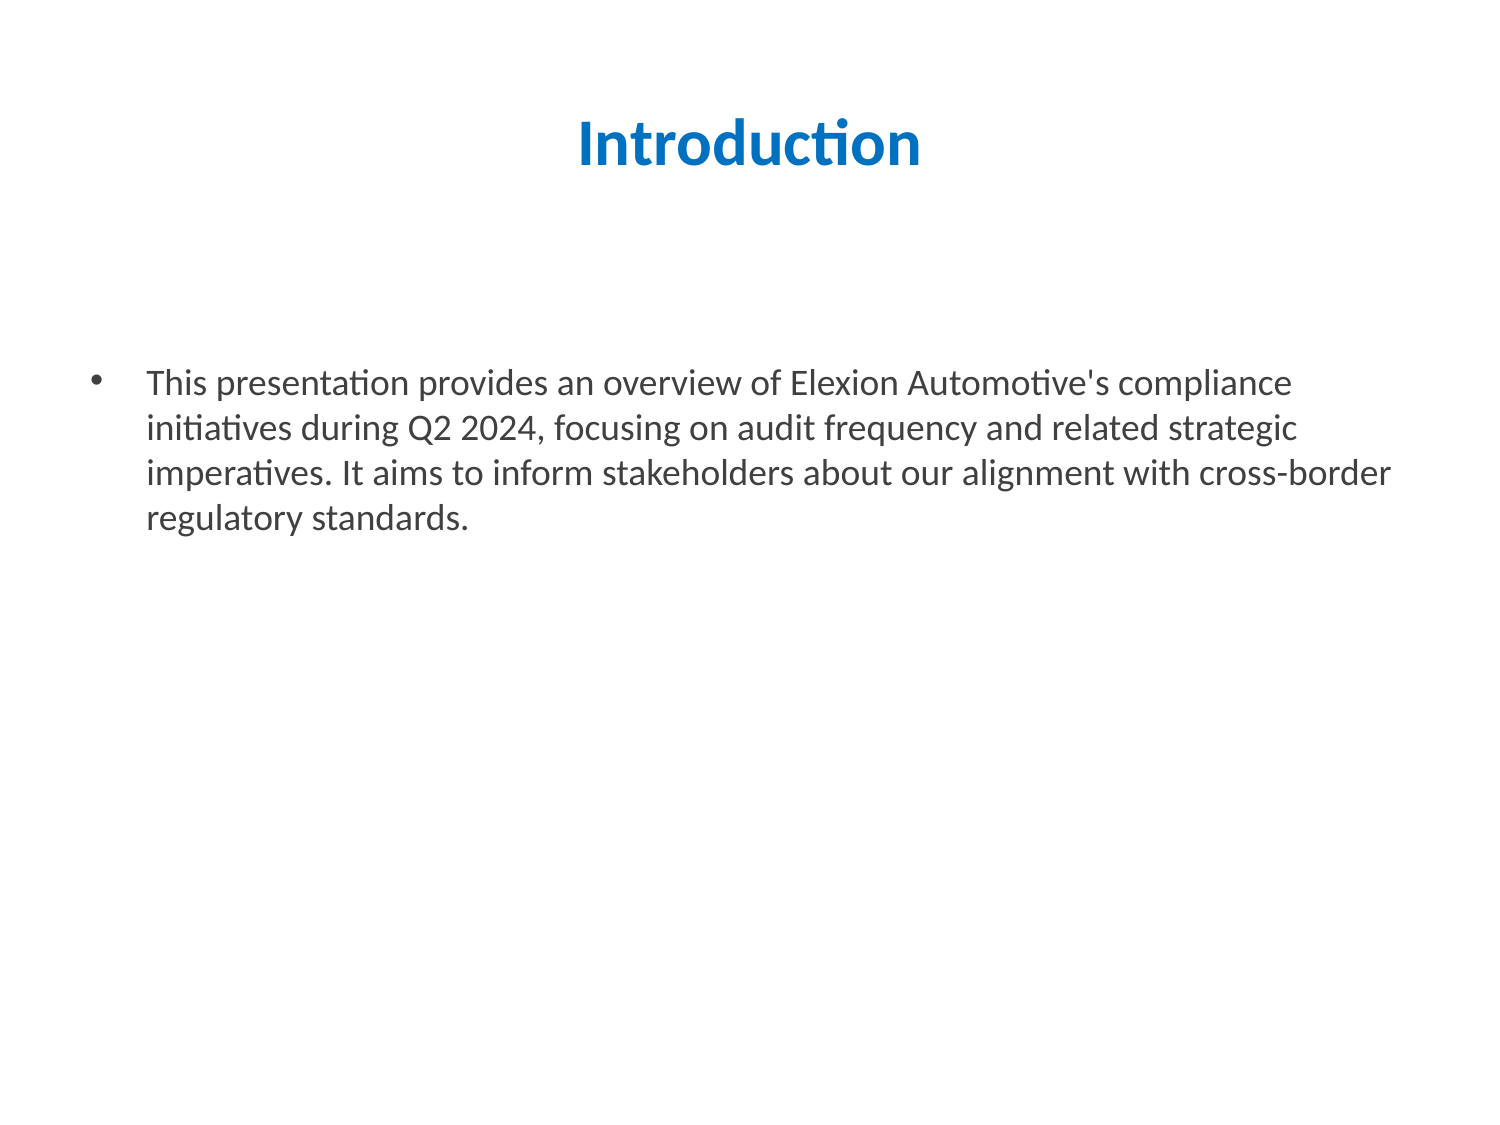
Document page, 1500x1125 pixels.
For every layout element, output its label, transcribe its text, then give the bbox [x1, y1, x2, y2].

list This presentation provides an overview of Elexion Automotive's compliance initiatives during Q2 2024, focusing on audit frequency and related strategic imperatives. It aims to inform stakeholders about our alignment with cross-border regulatory standards. [75, 262, 1425, 1005]
title Introduction [75, 45, 1425, 233]
